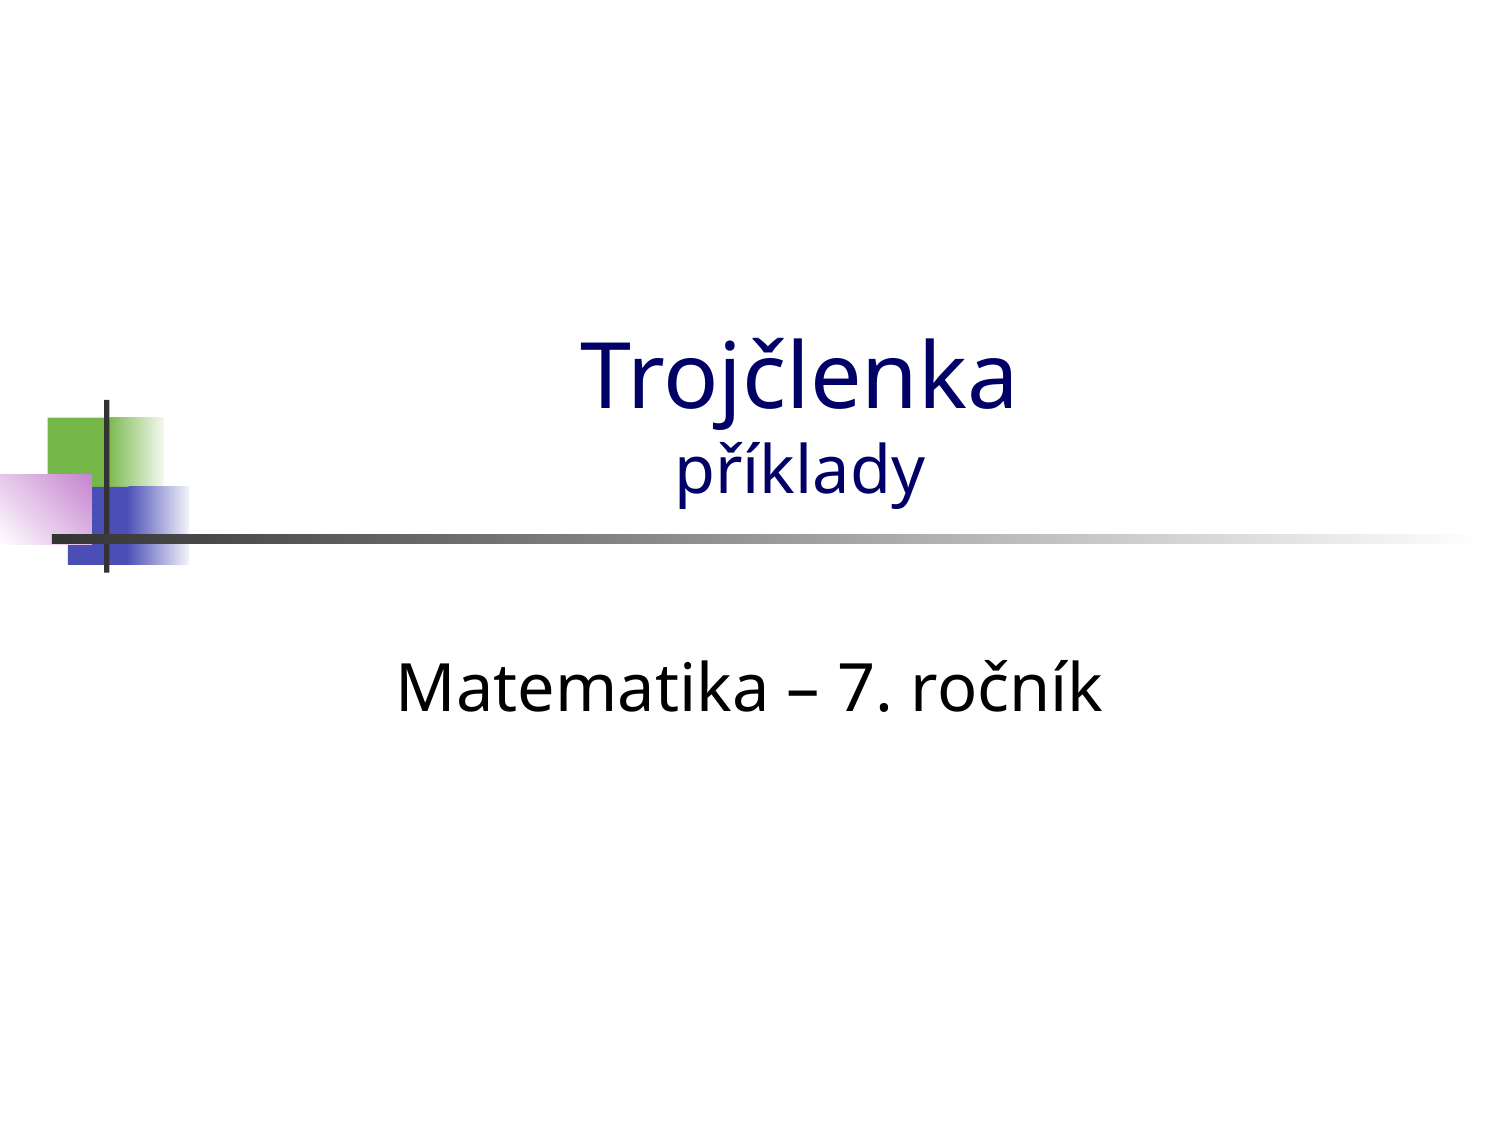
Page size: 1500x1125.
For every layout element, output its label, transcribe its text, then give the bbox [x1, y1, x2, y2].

title Trojčlenka příklady [162, 274, 1438, 516]
subtitle Matematika – 7. ročník [224, 637, 1276, 926]
